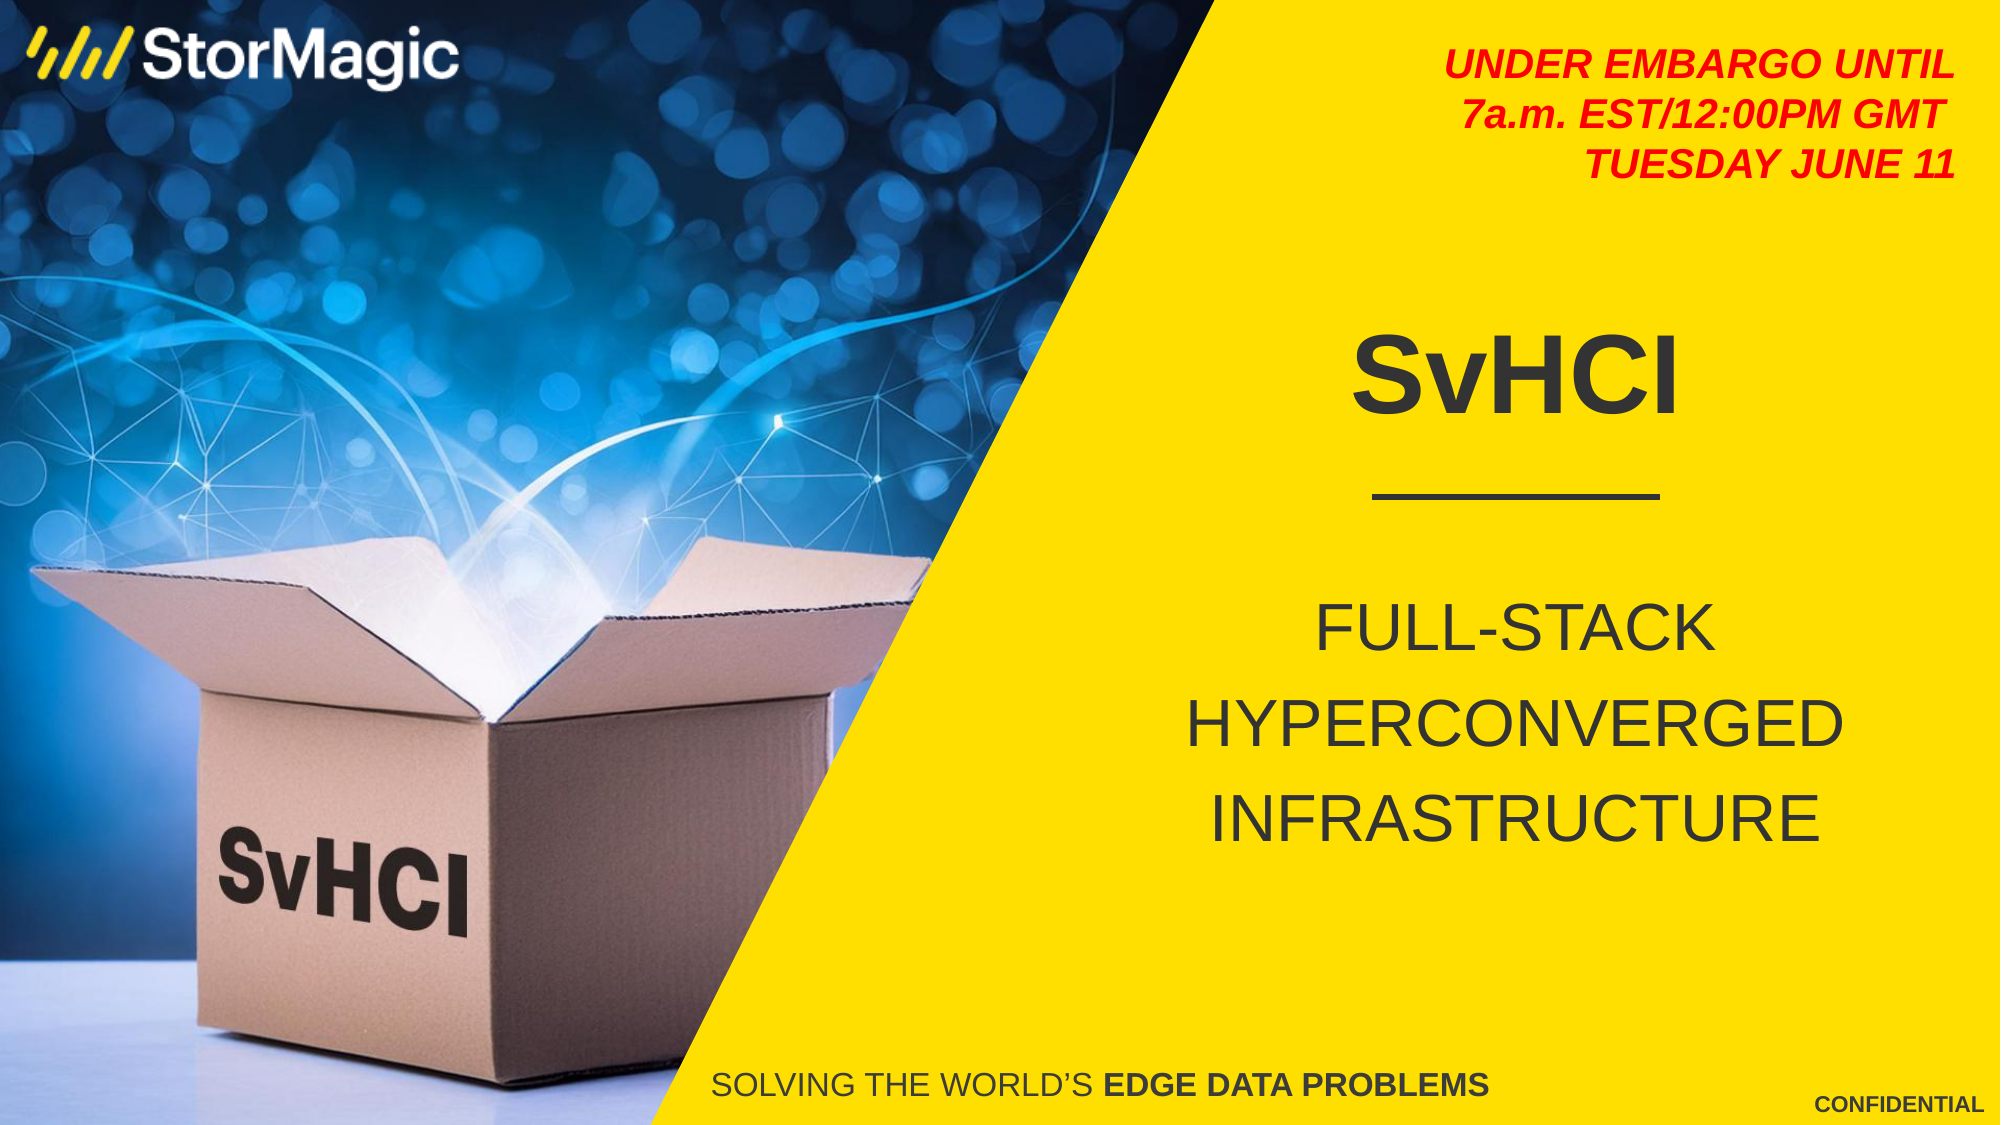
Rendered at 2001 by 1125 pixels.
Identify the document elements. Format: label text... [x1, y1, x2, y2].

list SvHCI FULL-STACK HYPERCONVERGED INFRASTRUCTURE [1032, 289, 2000, 866]
picture [0, 0, 1214, 1125]
text_box UNDER EMBARGO UNTIL 7a.m. EST/12:00PM GMT TUESDAY JUNE 11 [1169, 29, 1972, 140]
